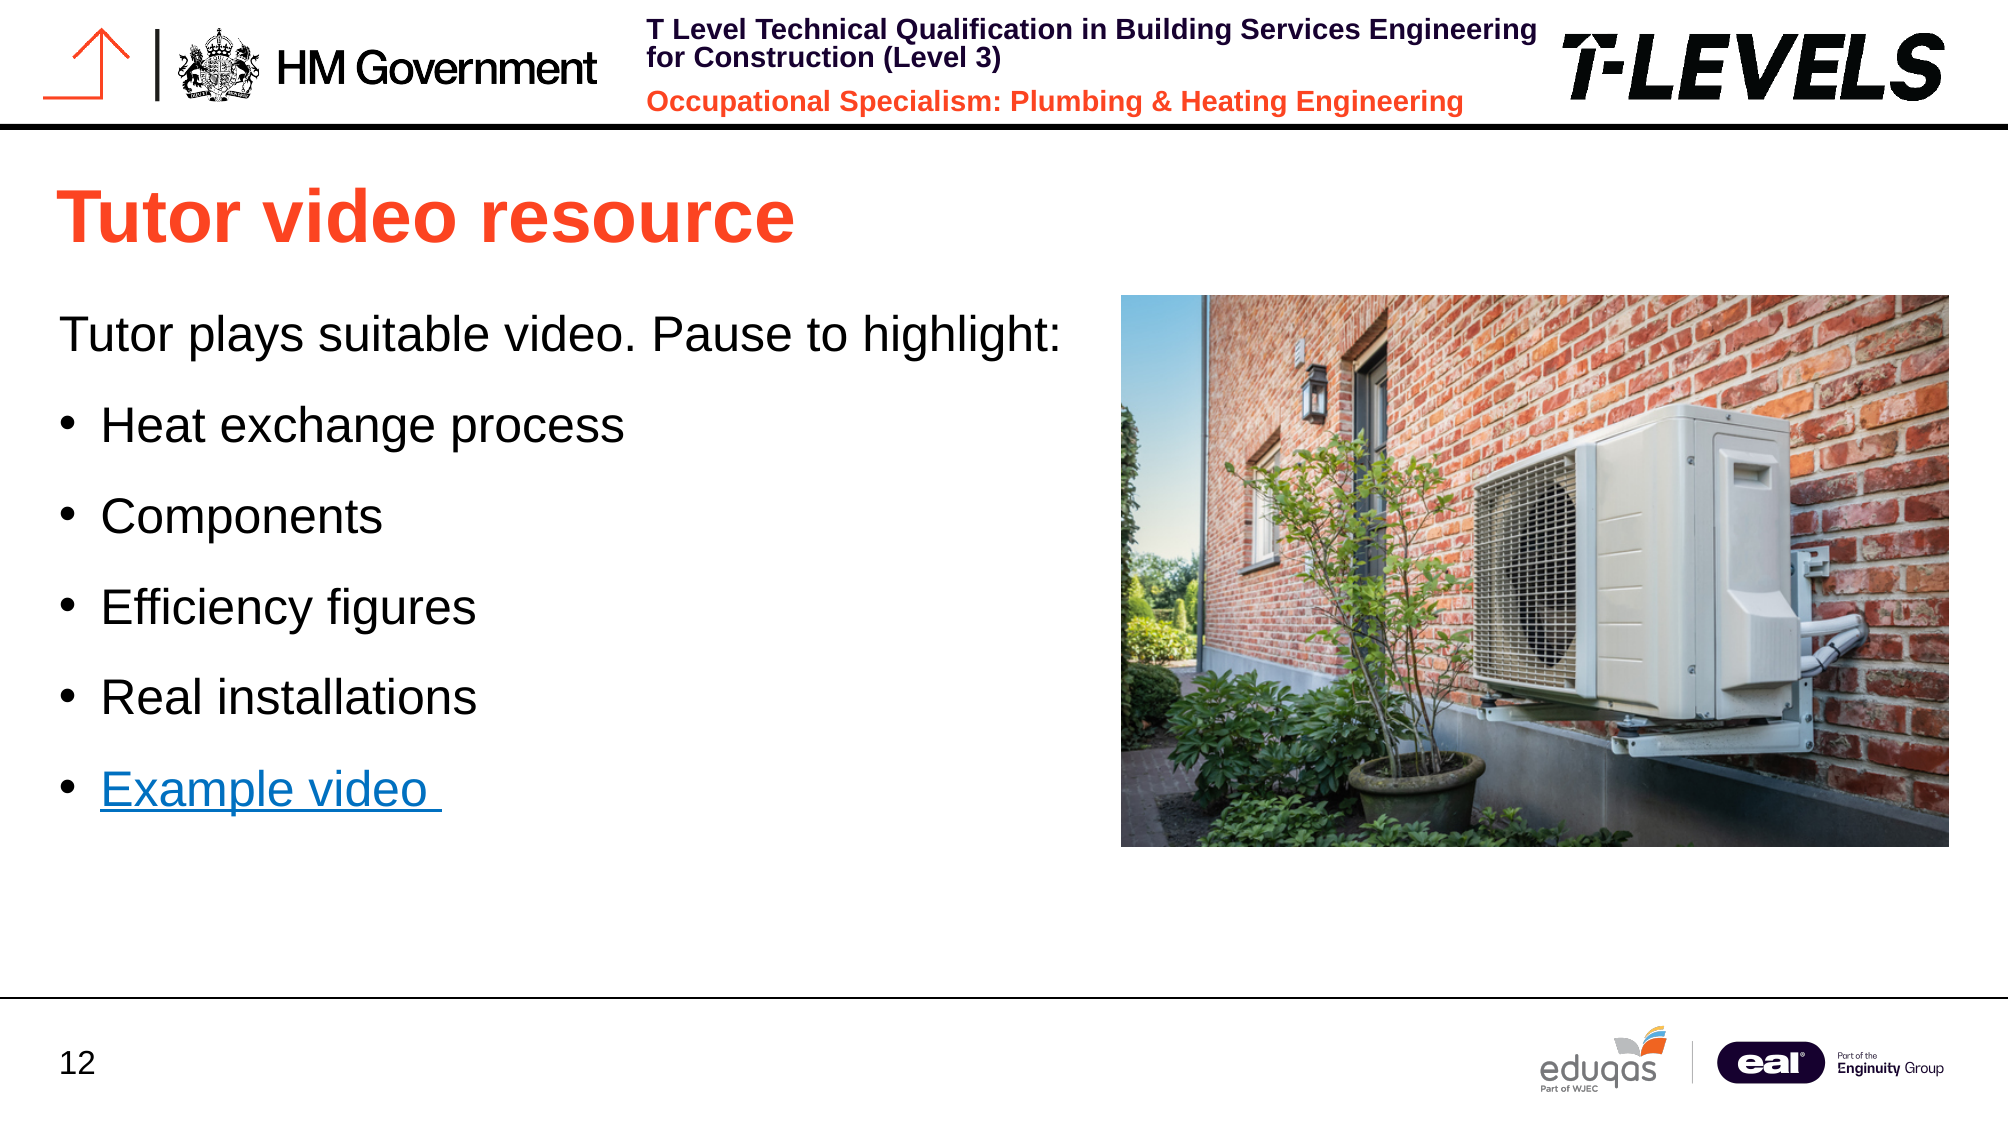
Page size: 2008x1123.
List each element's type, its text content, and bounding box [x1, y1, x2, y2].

picture [1543, 25, 1964, 108]
picture [155, 28, 597, 102]
list Tutor plays suitable video. Pause to highlight: Heat exchange process Components Efficiency figures Real installations Example video [59, 295, 1300, 975]
picture [1535, 1021, 1949, 1097]
picture [38, 27, 136, 100]
title Tutor video resource [41, 111, 1949, 314]
picture [1121, 294, 1949, 847]
